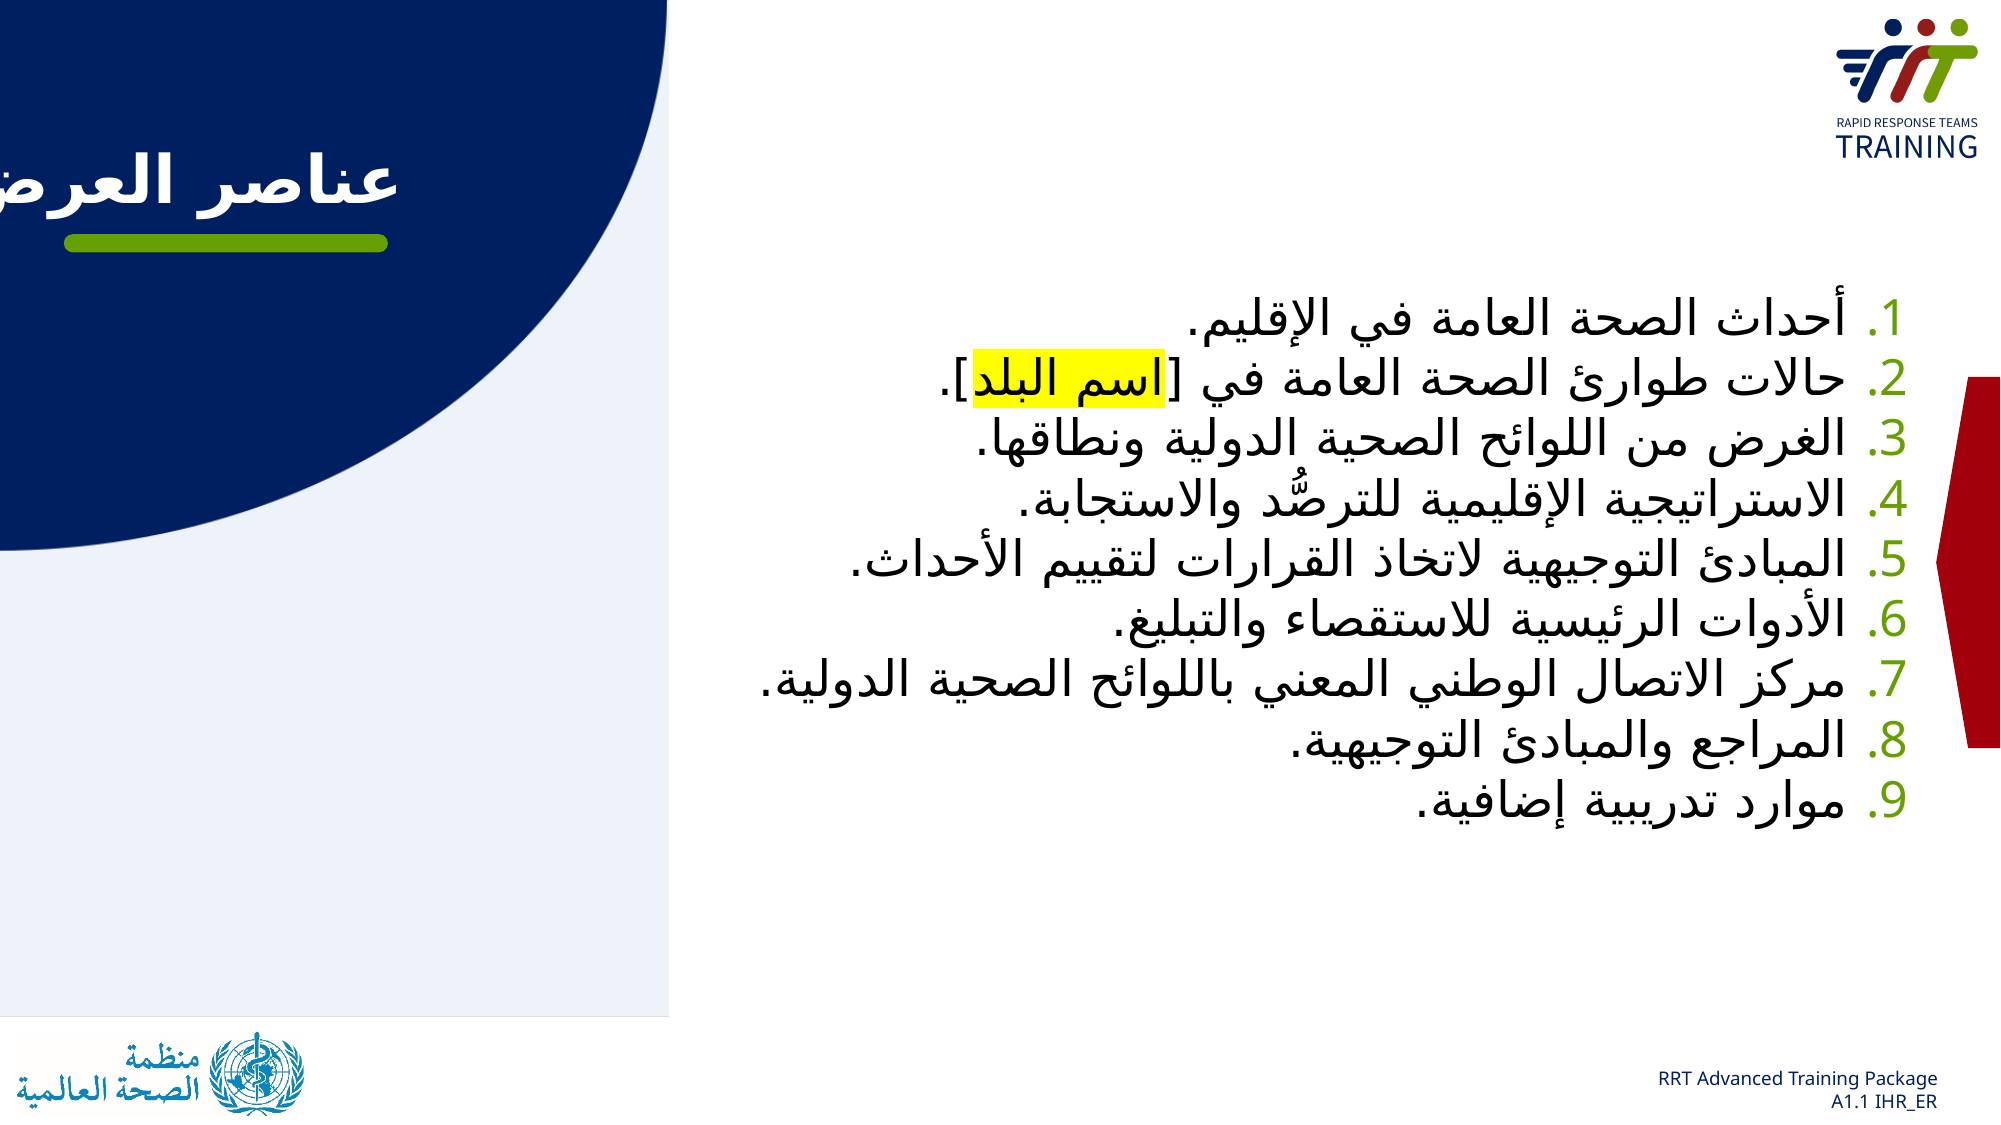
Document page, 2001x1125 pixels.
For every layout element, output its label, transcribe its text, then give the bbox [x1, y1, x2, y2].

list أحداث الصحة العامة في الإقليم. حالات طوارئ الصحة العامة في [اسم البلد]. الغرض من اللوائح الصحية الدولية ونطاقها. الاستراتيجية الإقليمية للترصُّد والاستجابة. المبادئ التوجيهية لاتخاذ القرارات لتقييم الأحداث. الأدوات الرئيسية للاستقصاء والتبليغ. مركز الاتصال الوطني المعني باللوائح الصحية الدولية. المراجع والمبادئ التوجيهية. موارد تدريبية إضافية. [742, 291, 1912, 877]
text_box [63, 234, 388, 253]
picture [17, 1032, 304, 1116]
picture [0, 0, 669, 1018]
picture [1835, 19, 1978, 167]
title عناصر العرض [0, 145, 404, 405]
